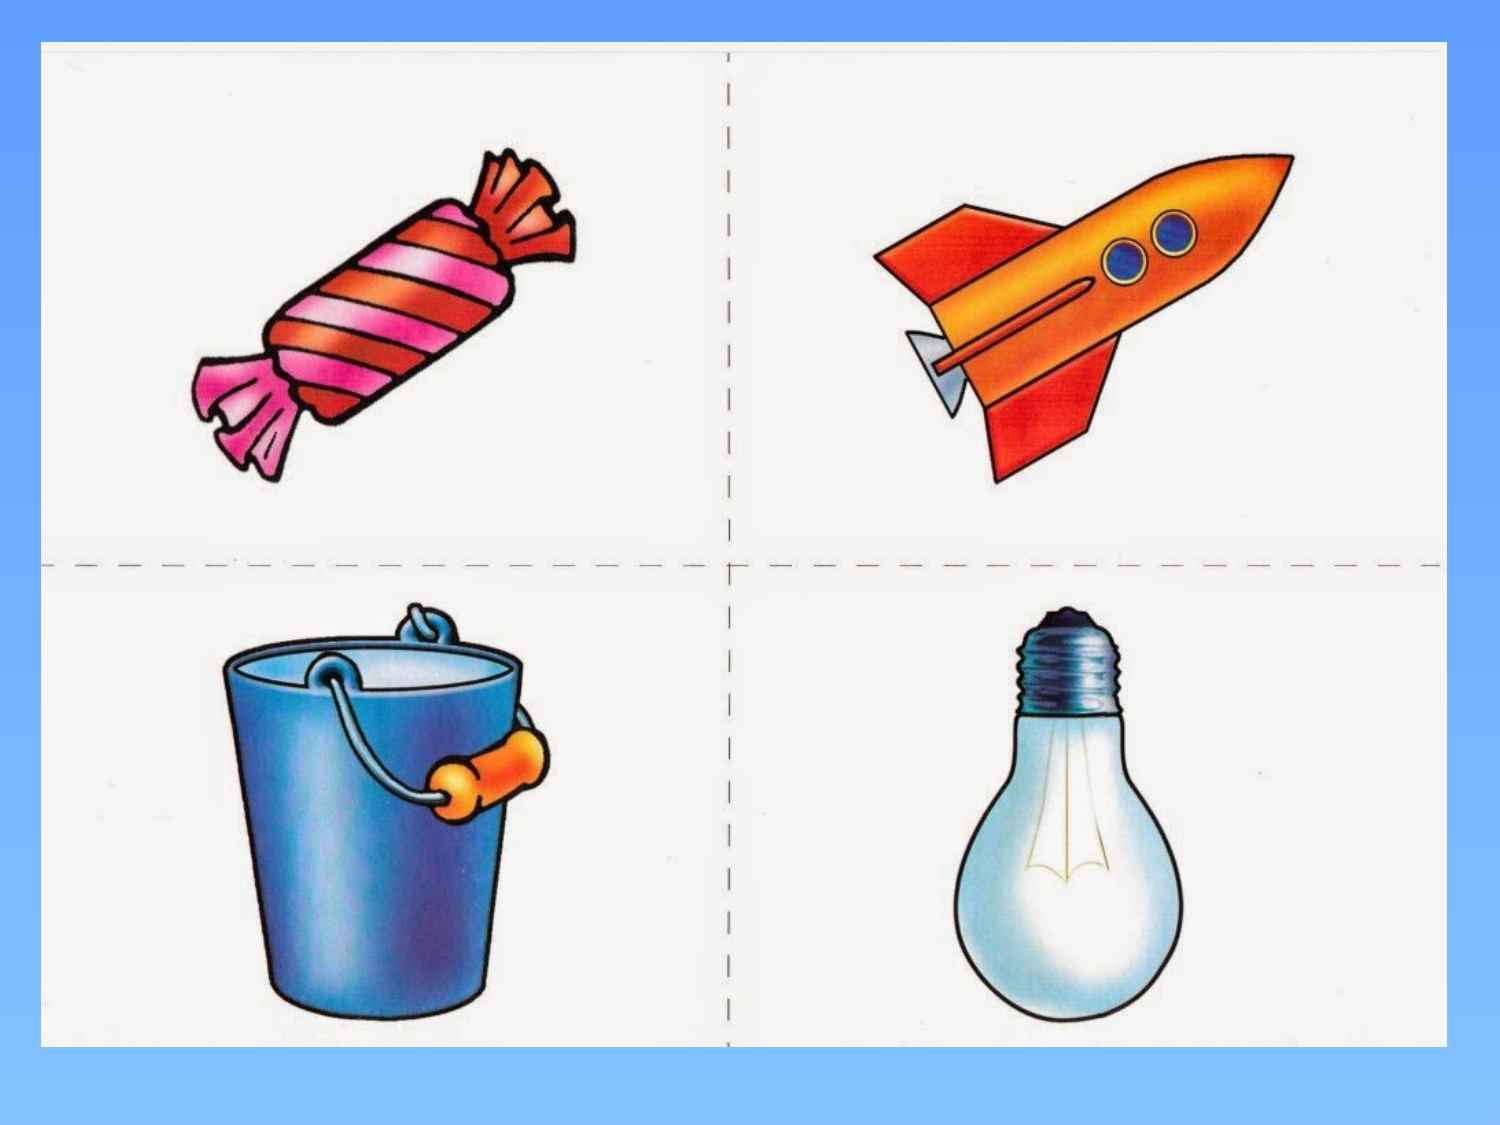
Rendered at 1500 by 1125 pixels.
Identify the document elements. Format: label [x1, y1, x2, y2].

picture [41, 42, 1448, 1047]
